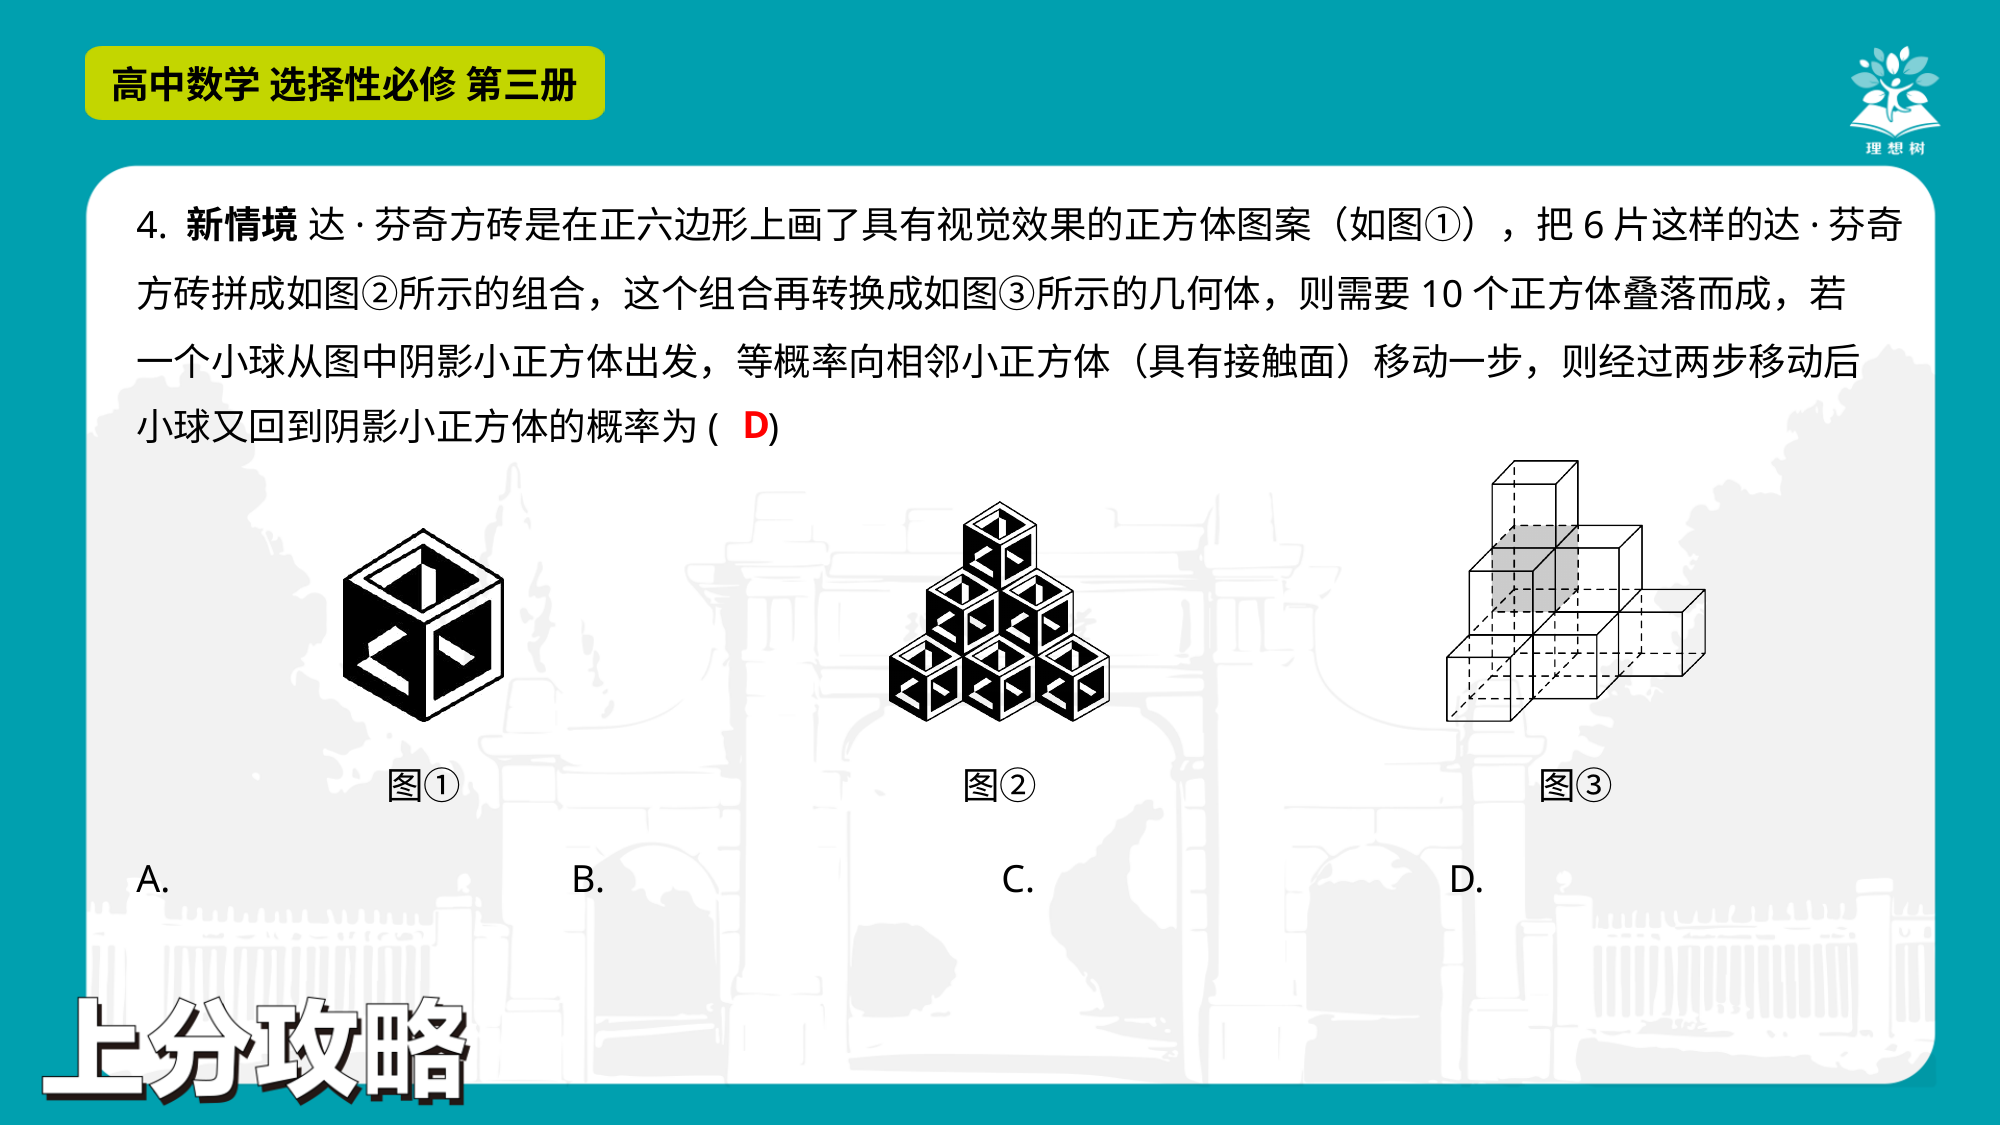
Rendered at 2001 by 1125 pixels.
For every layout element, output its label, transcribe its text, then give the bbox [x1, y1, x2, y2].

picture [0, 0, 2000, 1125]
text_box D [729, 381, 784, 440]
text_box 4. 新情境 达·芬奇方砖是在正六边形上画了具有视觉效果的正方体图案（如图①），把6片这样的达·芬奇 方砖拼成如图②所示的组合，这个组合再转换成如图③所示的几何体，则需要10个正方体叠落而成，若 一个小球从图中阴影小正方体出发，等概率向相邻小正方体（具有接触面）移动一步，则经过两步移动后 小球又回到阴影小正方体的概率为( ) [136, 177, 1865, 441]
text_box 图① [381, 742, 466, 869]
text_box 图③ [1533, 742, 1618, 869]
text_box 图② [957, 742, 1042, 869]
